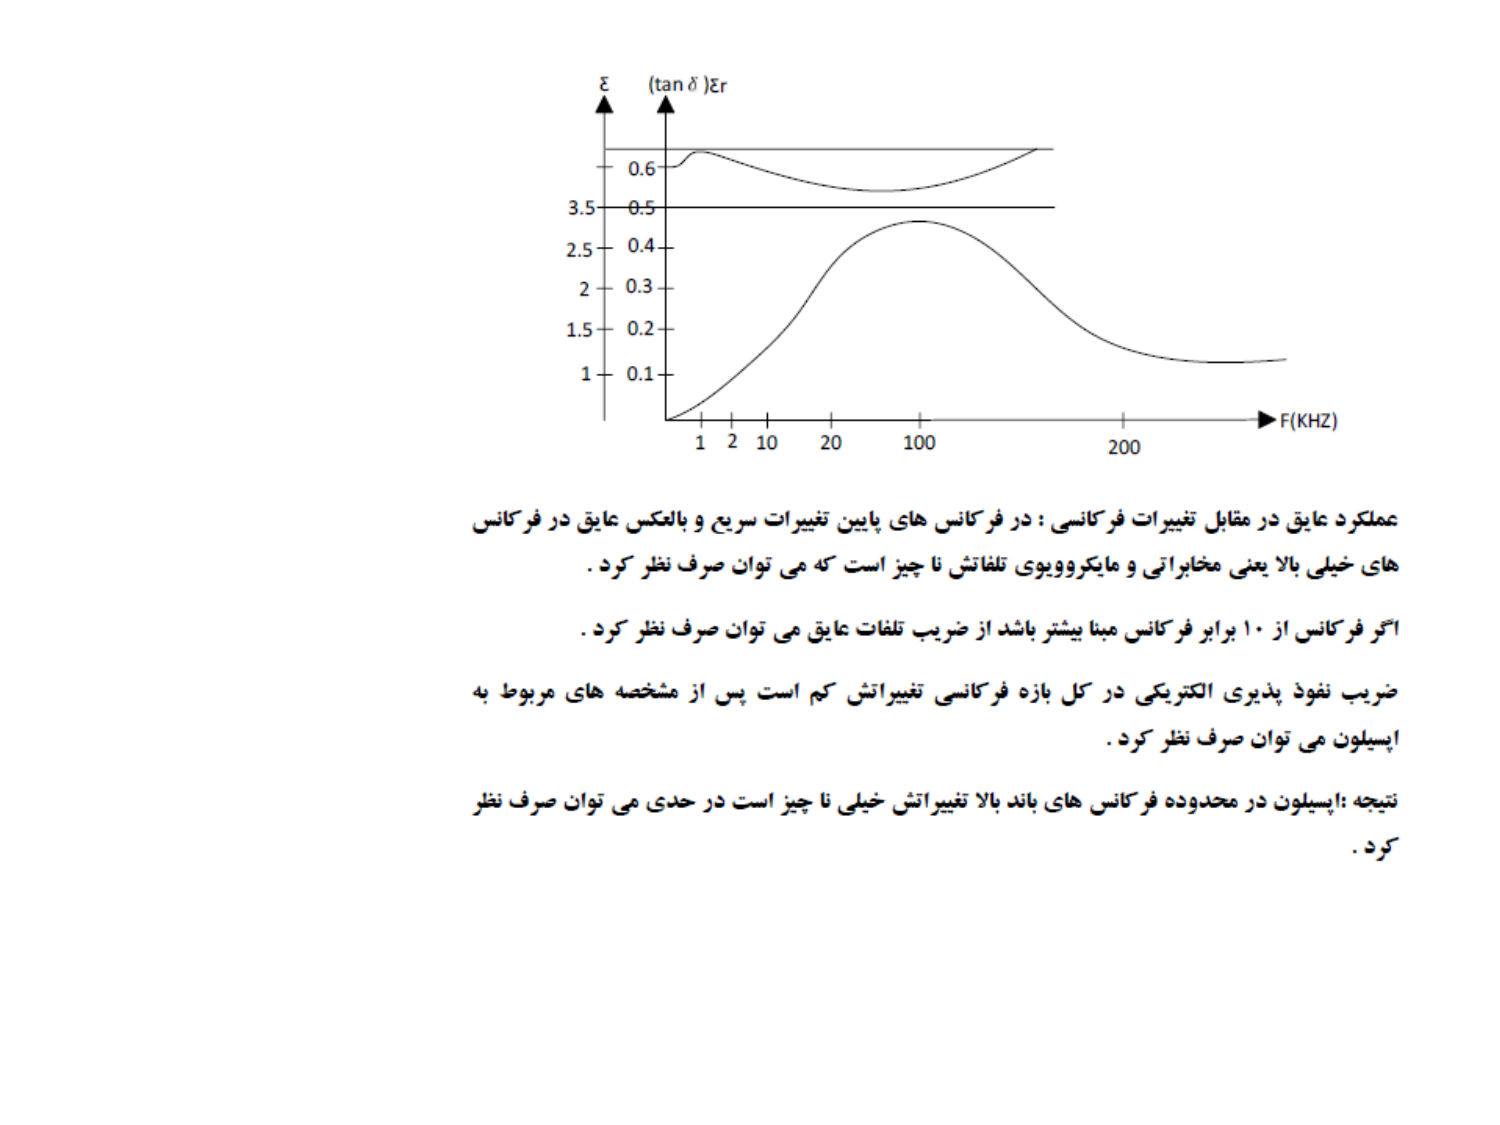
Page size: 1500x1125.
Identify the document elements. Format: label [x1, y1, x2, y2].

picture [454, 30, 1413, 880]
